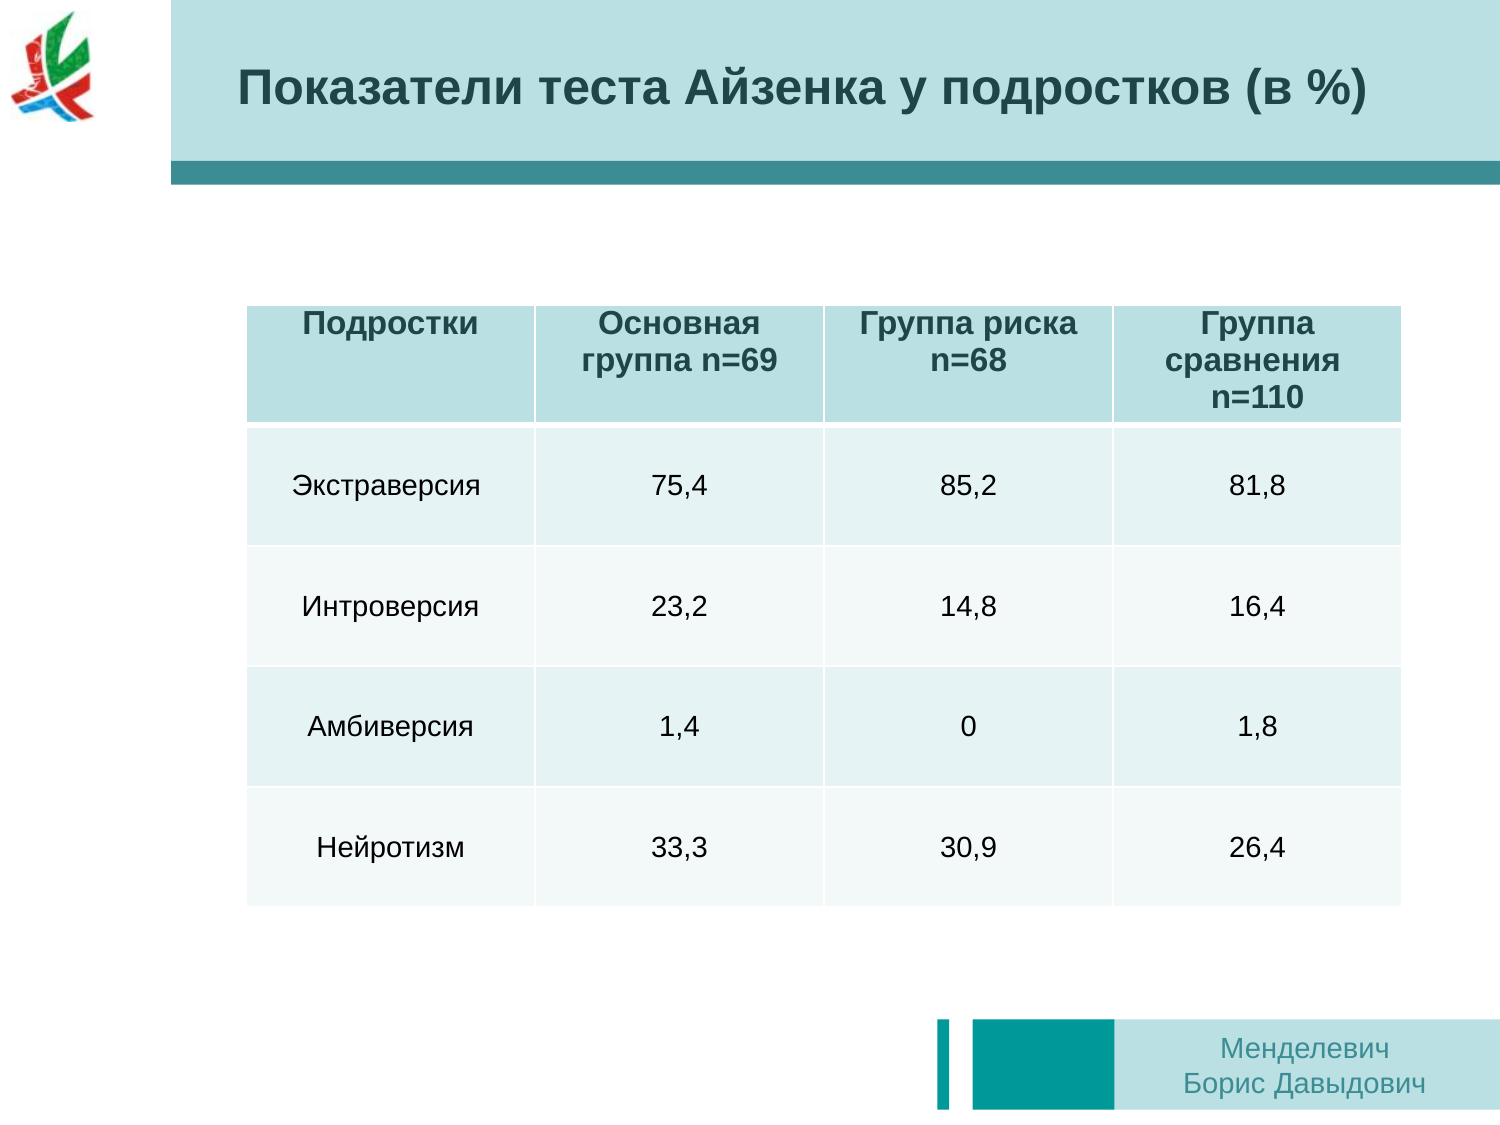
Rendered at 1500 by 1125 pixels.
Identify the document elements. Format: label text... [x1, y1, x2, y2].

text_box Менделевич Борис Давыдович [1115, 1019, 1500, 1110]
table_header Подростки [247, 306, 534, 422]
table_cell 81,8 [1114, 428, 1401, 545]
table_cell 75,4 [536, 428, 823, 545]
table_header Группа риска n=68 [825, 306, 1112, 422]
table_cell 33,3 [536, 788, 823, 906]
table_cell Амбиверсия [247, 667, 534, 786]
table_cell Нейротизм [247, 788, 534, 906]
table_cell 85,2 [825, 428, 1112, 545]
table_cell 0 [825, 667, 1112, 786]
text_box [937, 1019, 950, 1110]
text_box [972, 1019, 1115, 1110]
table_cell 14,8 [825, 547, 1112, 665]
table_cell Интроверсия [247, 547, 534, 665]
table_cell 16,4 [1114, 547, 1401, 665]
table_header Группа сравнения n=110 [1114, 306, 1401, 422]
table_cell Экстраверсия [247, 428, 534, 545]
table_cell 1,4 [536, 667, 823, 786]
text_box [171, 0, 1500, 160]
table_cell 1,8 [1114, 667, 1401, 786]
table_header Основная группа n=69 [536, 306, 823, 422]
table_cell 30,9 [825, 788, 1112, 906]
picture [11, 11, 96, 122]
text_box Показатели теста Айзенка у подростков (в %) [222, 46, 1442, 122]
table_cell 23,2 [536, 547, 823, 665]
text_box [171, 160, 1500, 185]
table_cell 26,4 [1114, 788, 1401, 906]
